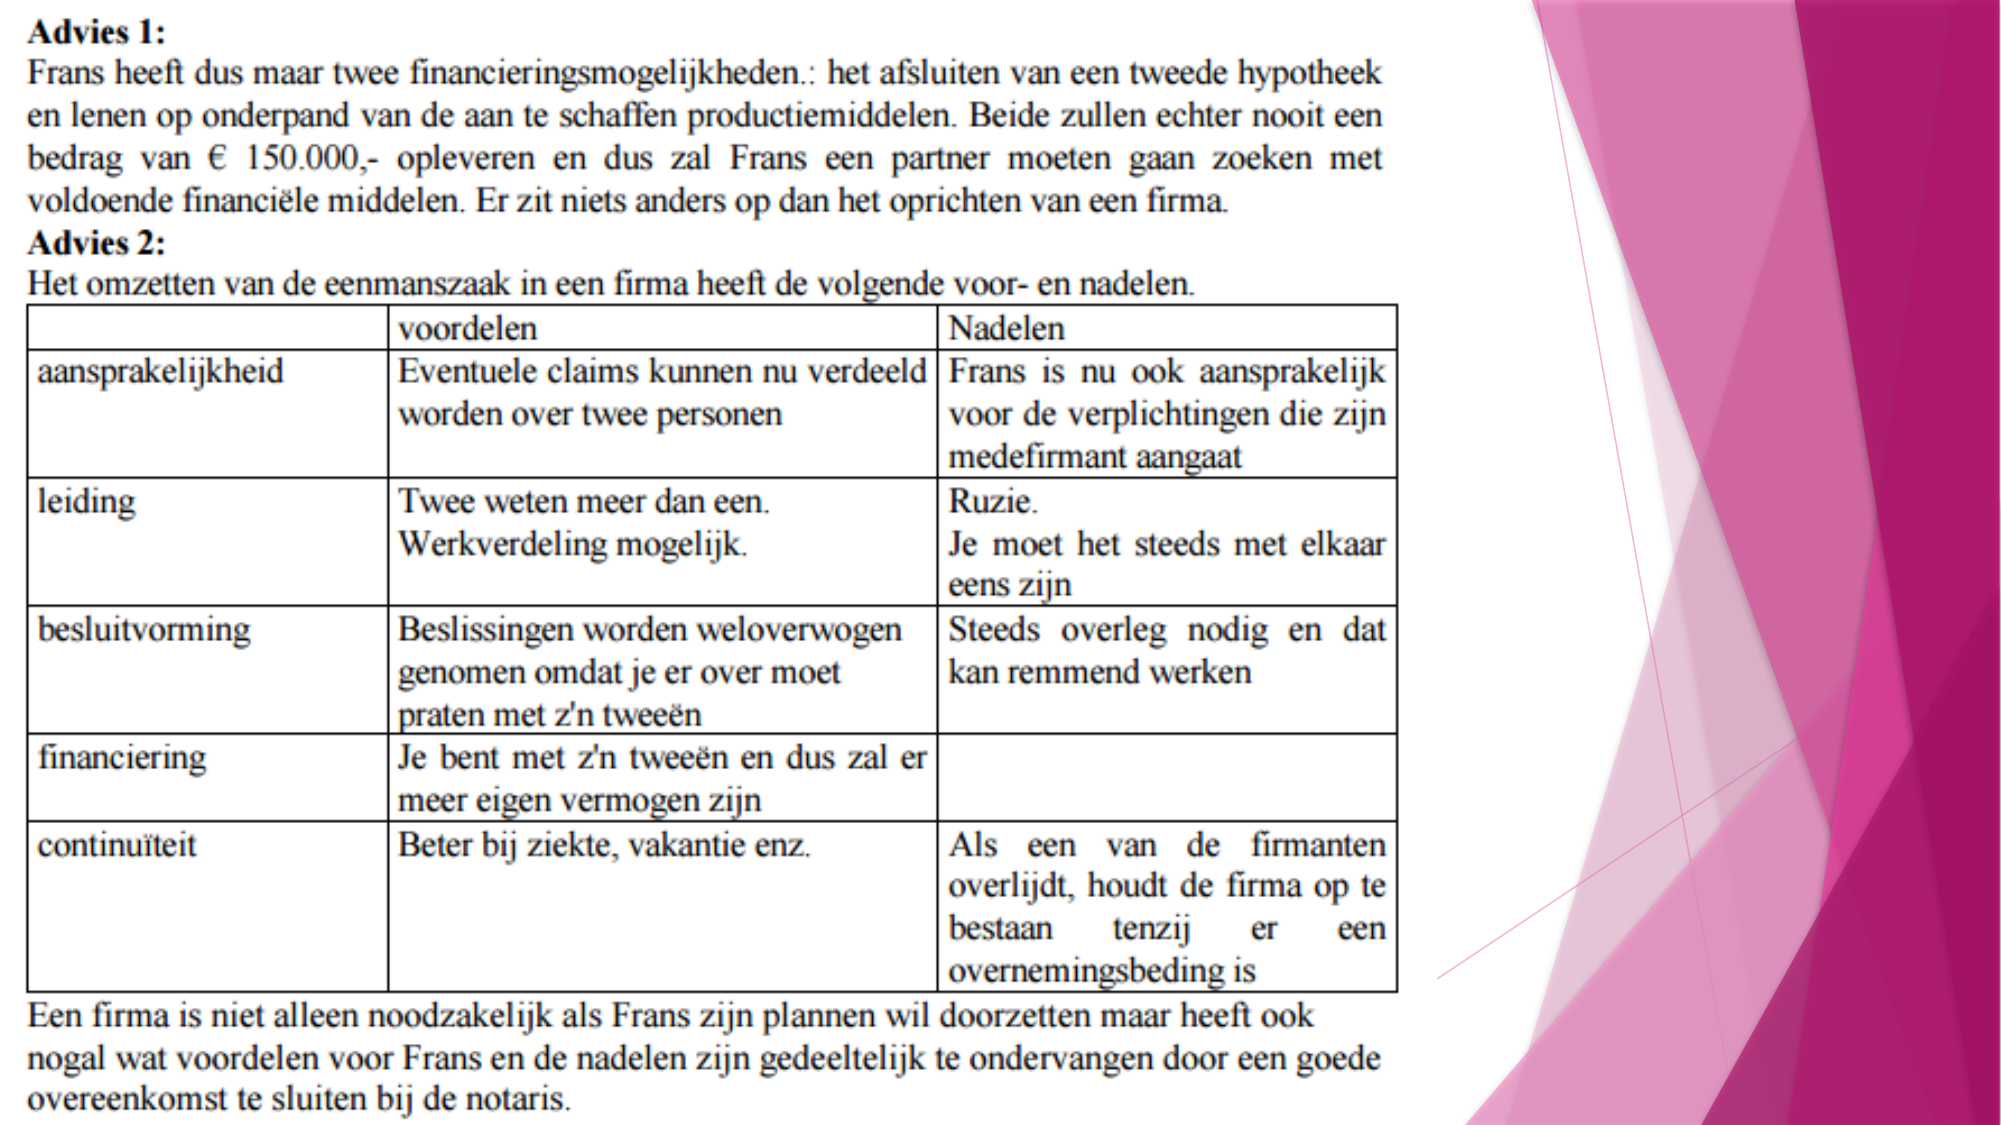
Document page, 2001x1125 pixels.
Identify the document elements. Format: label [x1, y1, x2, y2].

picture [0, 0, 1438, 1125]
